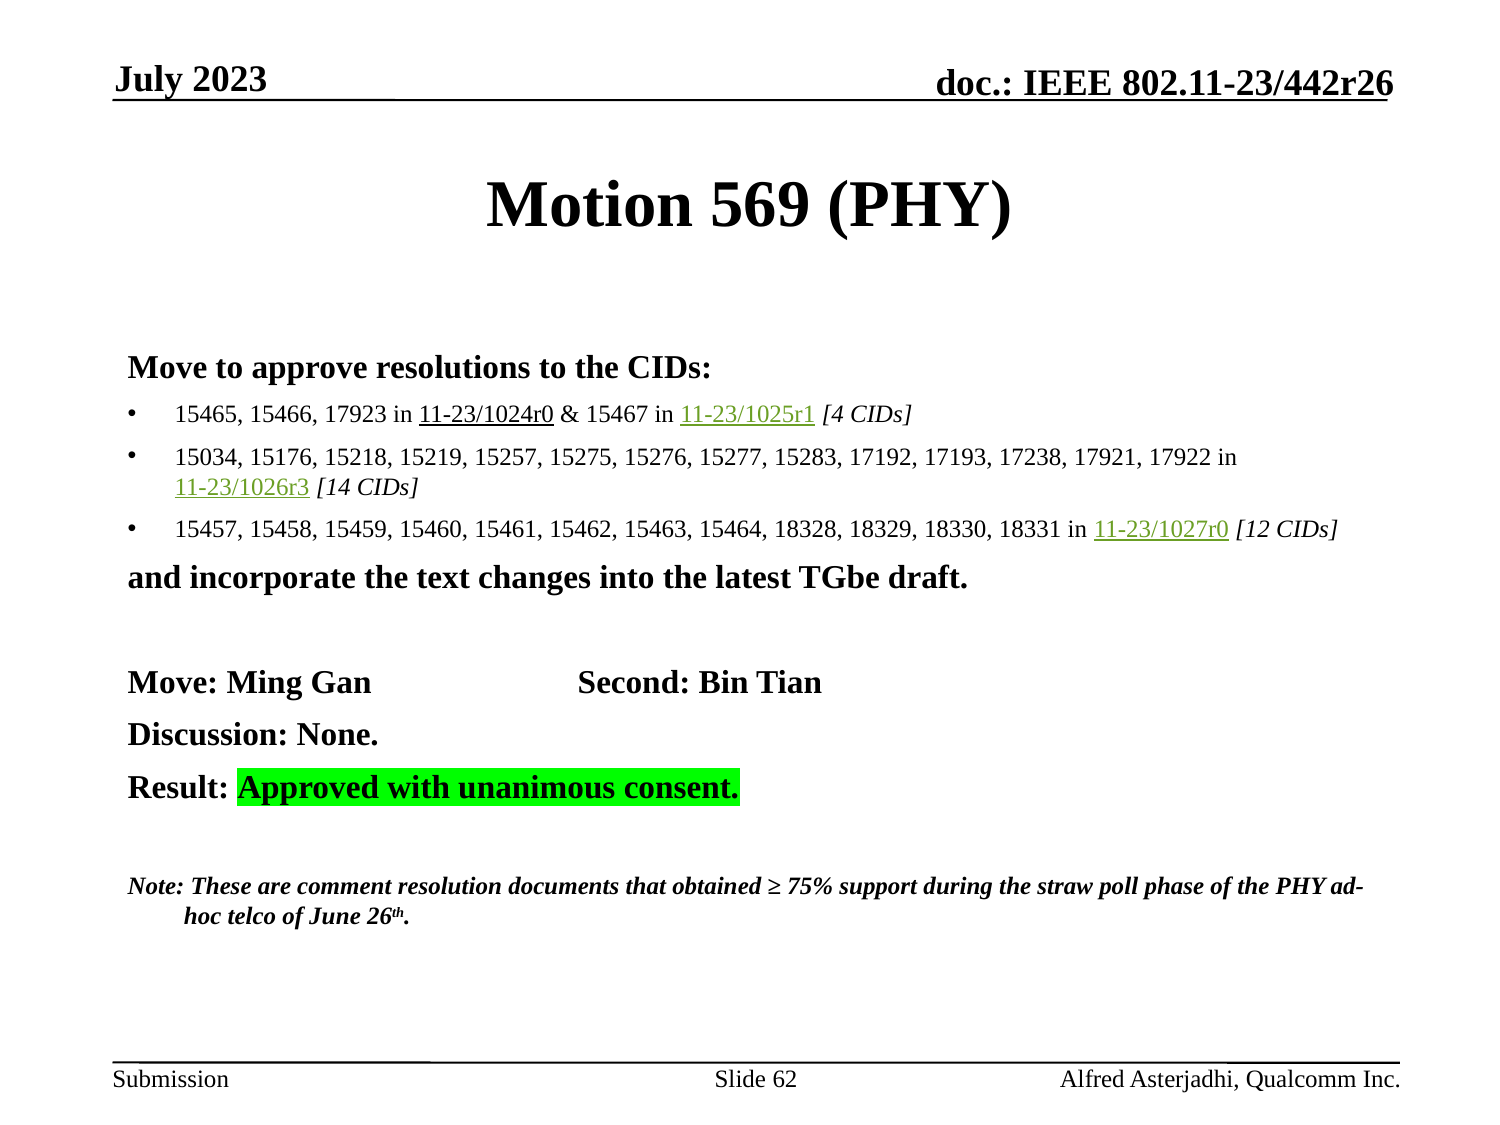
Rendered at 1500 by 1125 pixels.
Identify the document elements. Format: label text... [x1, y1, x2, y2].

footer Alfred Asterjadhi, Qualcomm Inc. [878, 1061, 1402, 1093]
list Move to approve resolutions to the CIDs: 15465, 15466, 17923 in 11-23/1024r0 & 15467 in 11-23/1025r1 [4 CIDs] 15034, 15176, 15218, 15219, 15257, 15275, 15276, 15277, 15283, 17192, 17193, 17238, 17921, 17922 in 11-23/1026r3 [14 CIDs] 15457, 15458, 15459, 15460, 15461, 15462, 15463, 15464, 18328, 18329, 18330, 18331 in 11-23/1027r0 [12 CIDs] and incorporate the text changes into the latest TGbe draft. Move: Ming Gan Second: Bin Tian Discussion: None. Result: Approved with unanimous consent. Note: These are comment resolution documents that obtained ≥ 75% support during the straw poll phase of the PHY ad-hoc telco of June 26th. [112, 337, 1388, 1076]
title Motion 569 (PHY) [112, 112, 1388, 288]
slide_number Slide 62 [712, 1061, 800, 1123]
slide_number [114, 54, 423, 100]
